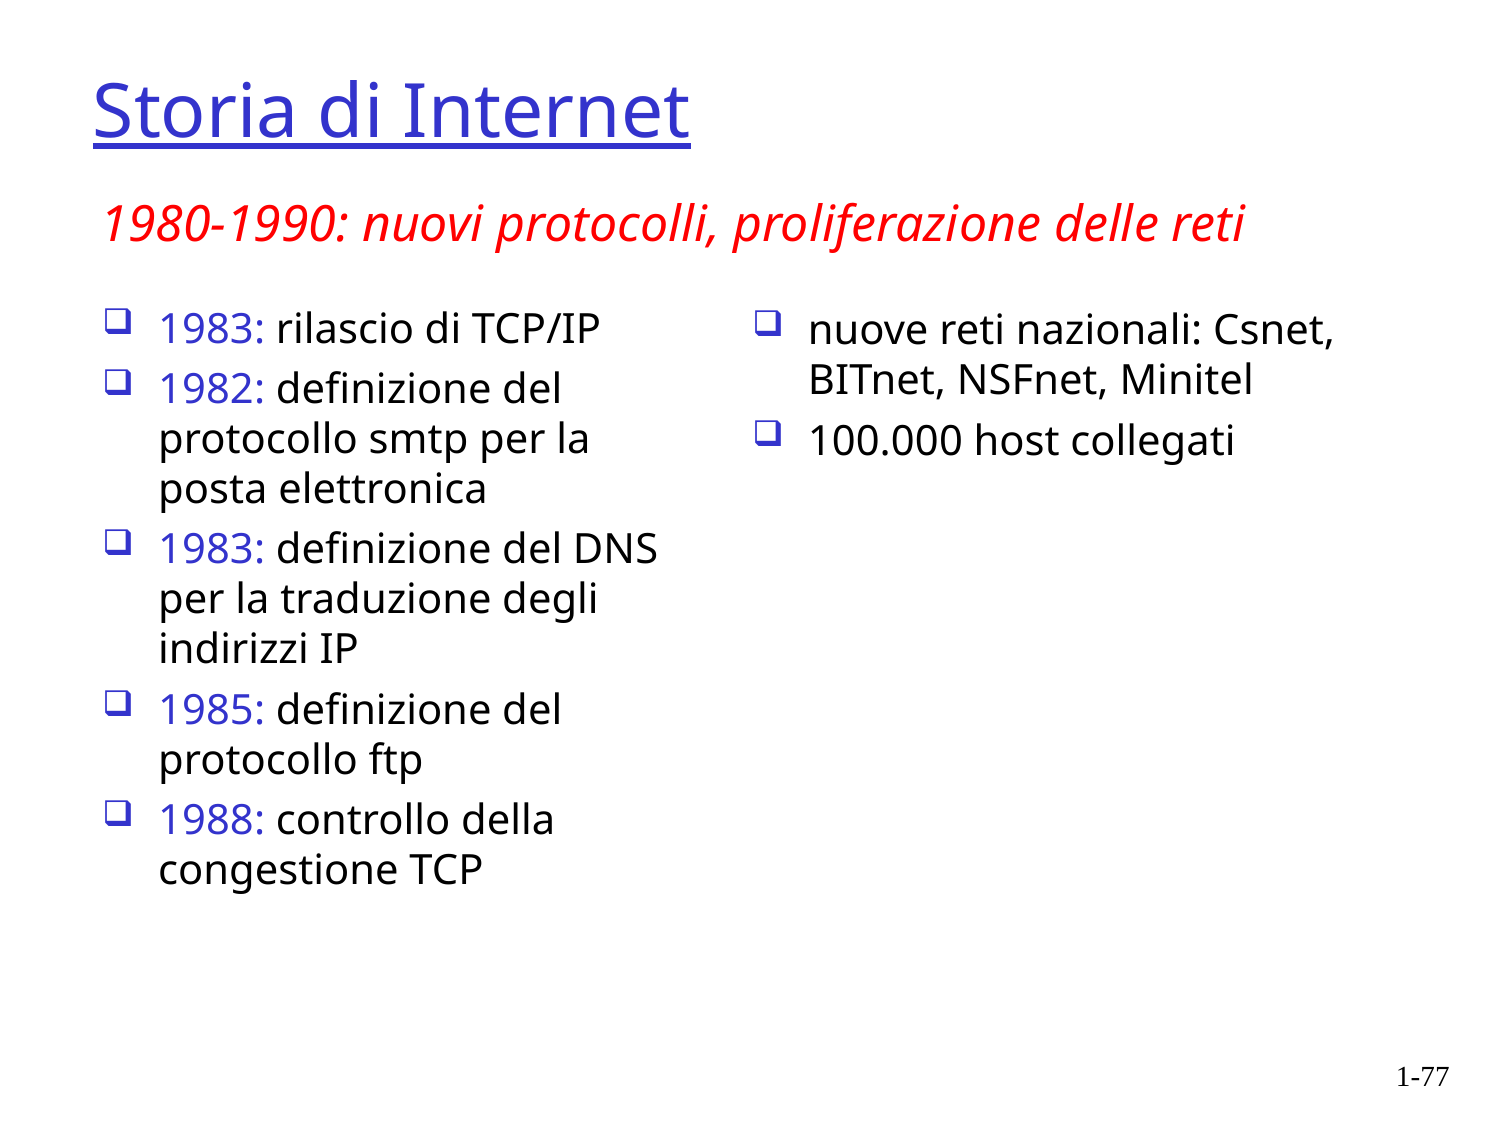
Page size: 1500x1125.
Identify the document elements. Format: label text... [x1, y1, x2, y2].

text_box 1980-1990: nuovi protocolli, proliferazione delle reti [85, 168, 1393, 275]
list 1983: rilascio di TCP/IP 1982: definizione del protocollo smtp per la posta elettronica 1983: definizione del DNS per la traduzione degli indirizzi IP 1985: definizione del protocollo ftp 1988: controllo della congestione TCP [87, 293, 713, 1026]
title Storia di Internet [77, 54, 1354, 162]
list nuove reti nazionali: Csnet, BITnet, NSFnet, Minitel 100.000 host collegati [737, 295, 1363, 1026]
slide_number 1-77 [1362, 1049, 1465, 1125]
